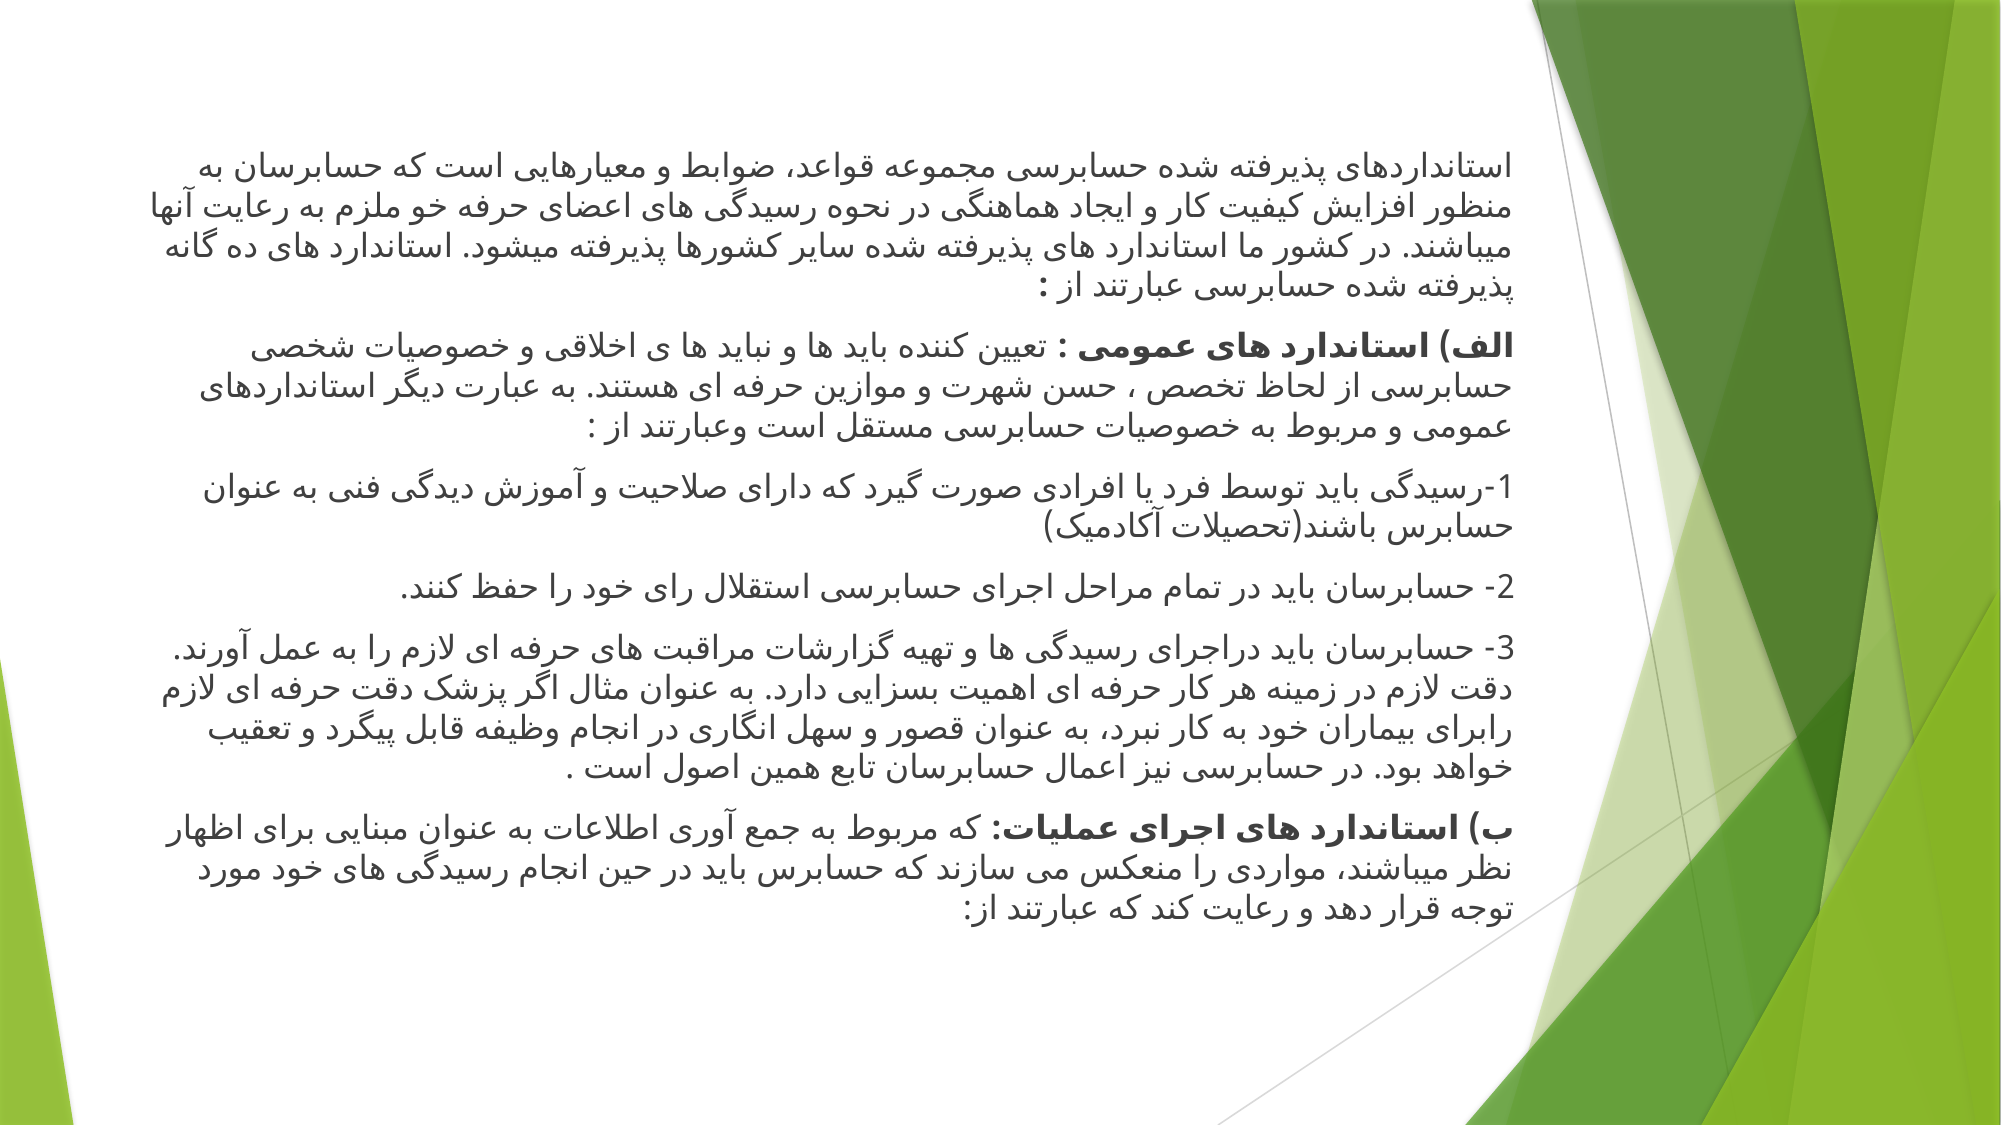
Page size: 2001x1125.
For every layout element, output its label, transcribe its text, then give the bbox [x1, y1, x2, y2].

list استانداردهای پذیرفته شده حسابرسی مجموعه قواعد، ضوابط و معیارهایی است که حسابرسان به منظور افزایش کیفیت کار و ایجاد هماهنگی در نحوه رسیدگی های اعضای حرفه خو ملزم به رعایت آنها میباشند. در کشور ما استاندارد های پذیرفته شده سایر کشورها پذیرفته میشود. استاندارد های ده گانه پذیرفته شده حسابرسی عبارتند از : الف) استاندارد های عمومی : تعیین کننده باید ها و نباید ها ی اخلاقی و خصوصیات شخصی حسابرسی از لحاظ تخصص ، حسن شهرت و موازین حرفه ای هستند. به عبارت دیگر استانداردهای عمومی و مربوط به خصوصیات حسابرسی مستقل است وعبارتند از : 1-رسیدگی باید توسط فرد یا افرادی صورت گیرد که دارای صلاحیت و آموزش دیدگی فنی به عنوان حسابرس باشند(تحصیلات آکادمیک) 2- حسابرسان باید در تمام مراحل اجرای حسابرسی استقلال رای خود را حفظ کنند. 3- حسابرسان باید دراجرای رسیدگی ها و تهیه گزارشات مراقبت های حرفه ای لازم را به عمل آورند. دقت لازم در زمینه هر کار حرفه ای اهمیت بسزایی دارد. به عنوان مثال اگر پزشک دقت حرفه ای لازم رابرای بیماران خود به کار نبرد، به عنوان قصور و سهل انگاری در انجام وظیفه قابل پیگرد و تعقیب خواهد بود. در حسابرسی نیز اعمال حسابرسان تابع همین اصول است . ب) استاندارد های اجرای عملیات: که مربوط به جمع آوری اطلاعات به عنوان مبنایی برای اظهار نظر میباشند، مواردی را منعکس می سازند که حسابرس باید در حین انجام رسیدگی های خود مورد توجه قرار دهد و رعایت کند که عبارتند از: [119, 75, 1531, 1050]
